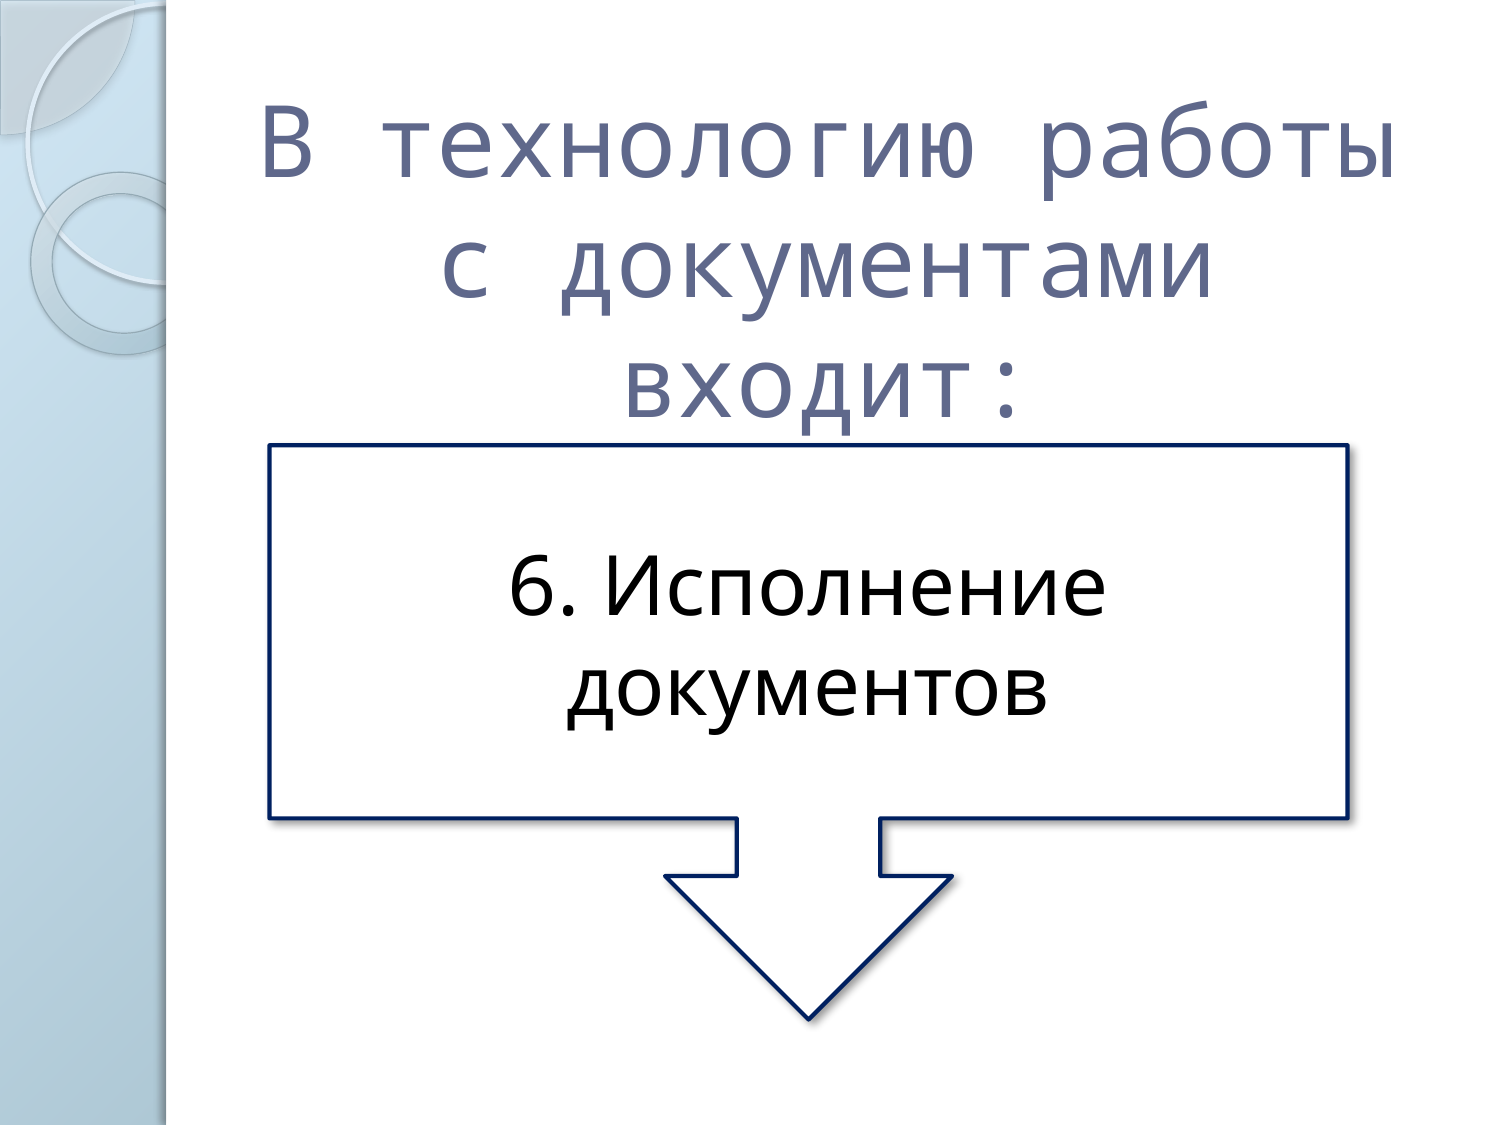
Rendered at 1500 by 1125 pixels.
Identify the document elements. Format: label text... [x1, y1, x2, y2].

title В технологию работы с документами входит: [187, 140, 1466, 375]
text_box 6. Исполнение документов [267, 443, 1350, 1022]
